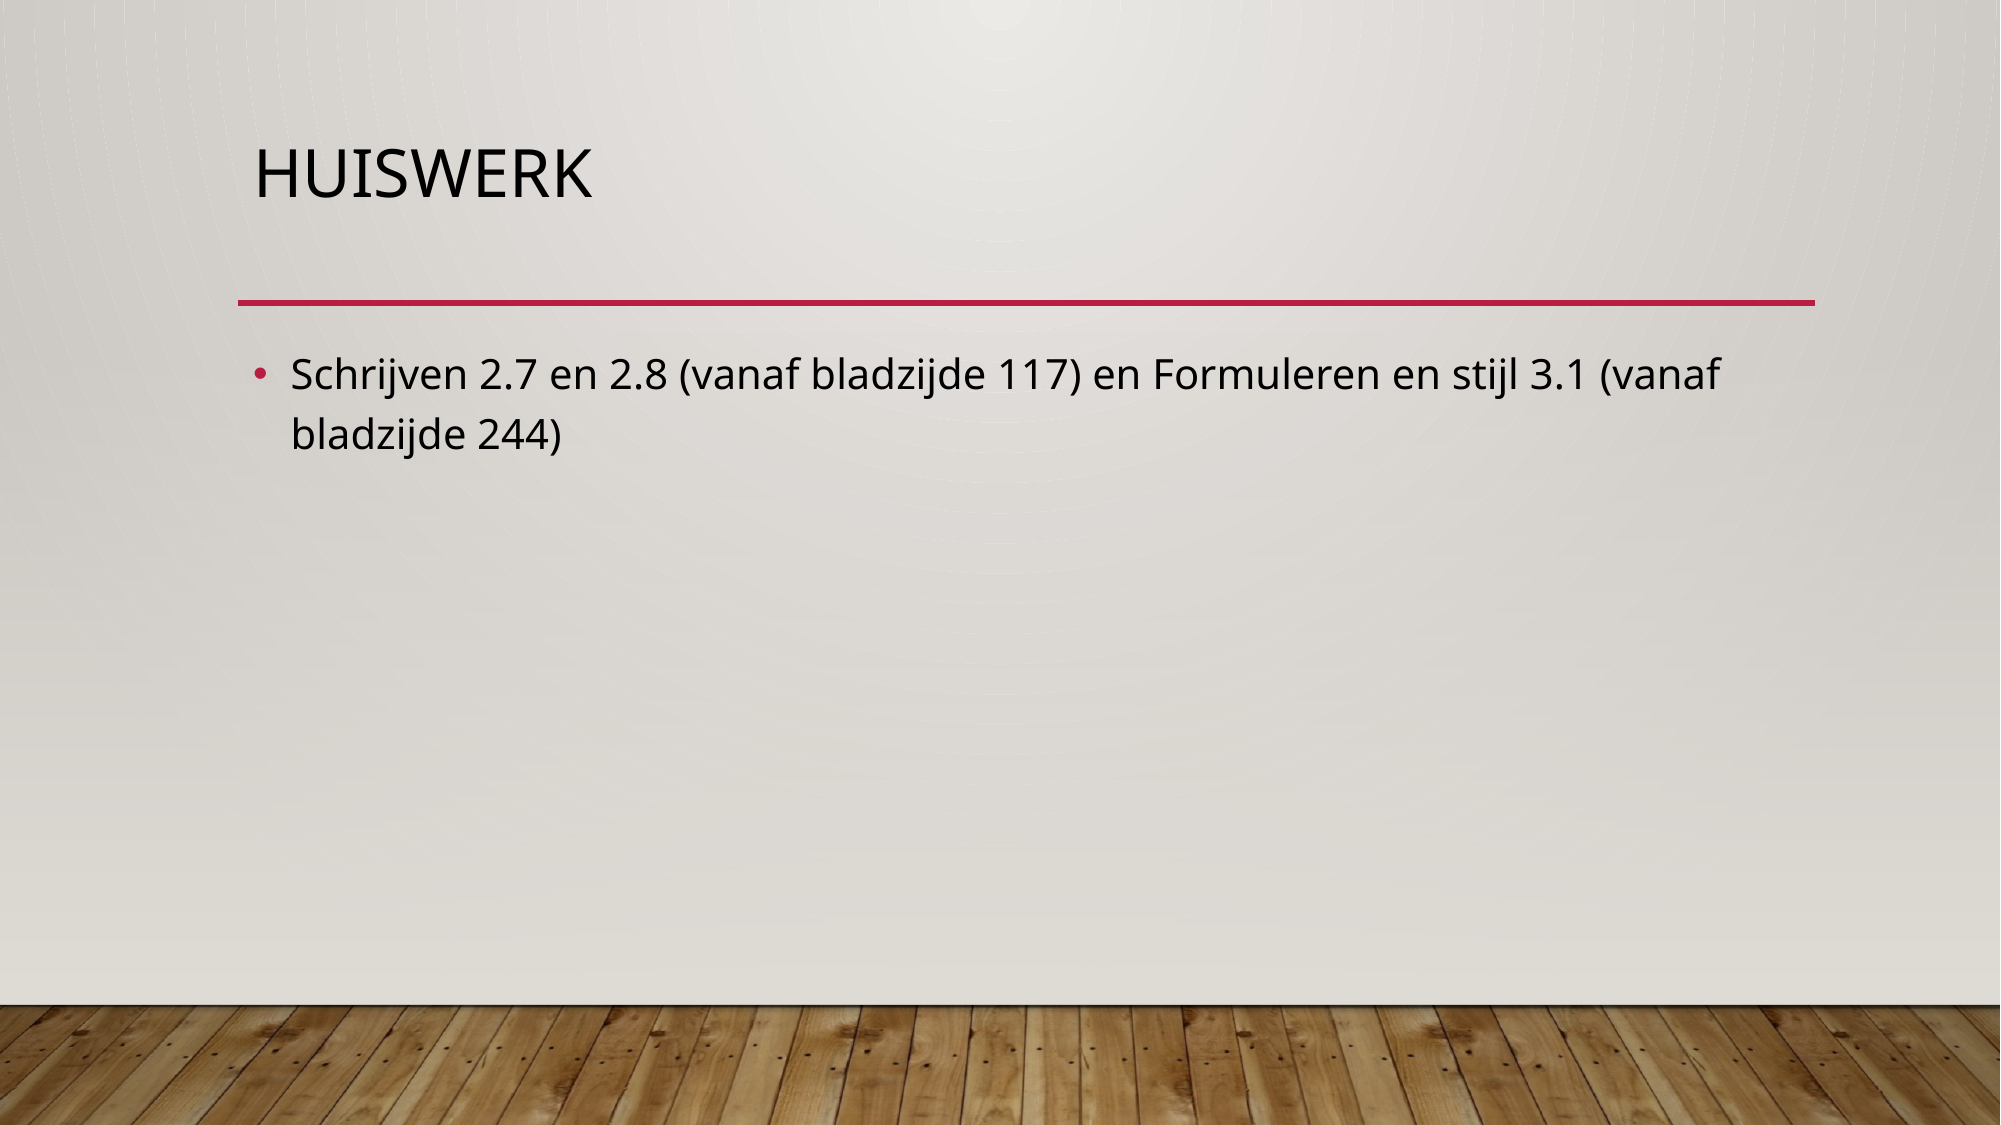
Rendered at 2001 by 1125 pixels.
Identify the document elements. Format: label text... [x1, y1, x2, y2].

list Schrijven 2.7 en 2.8 (vanaf bladzijde 117) en Formuleren en stijl 3.1 (vanaf bladzijde 244) [238, 330, 1814, 897]
picture [0, 1005, 2000, 1125]
title Huiswerk [238, 131, 1814, 305]
